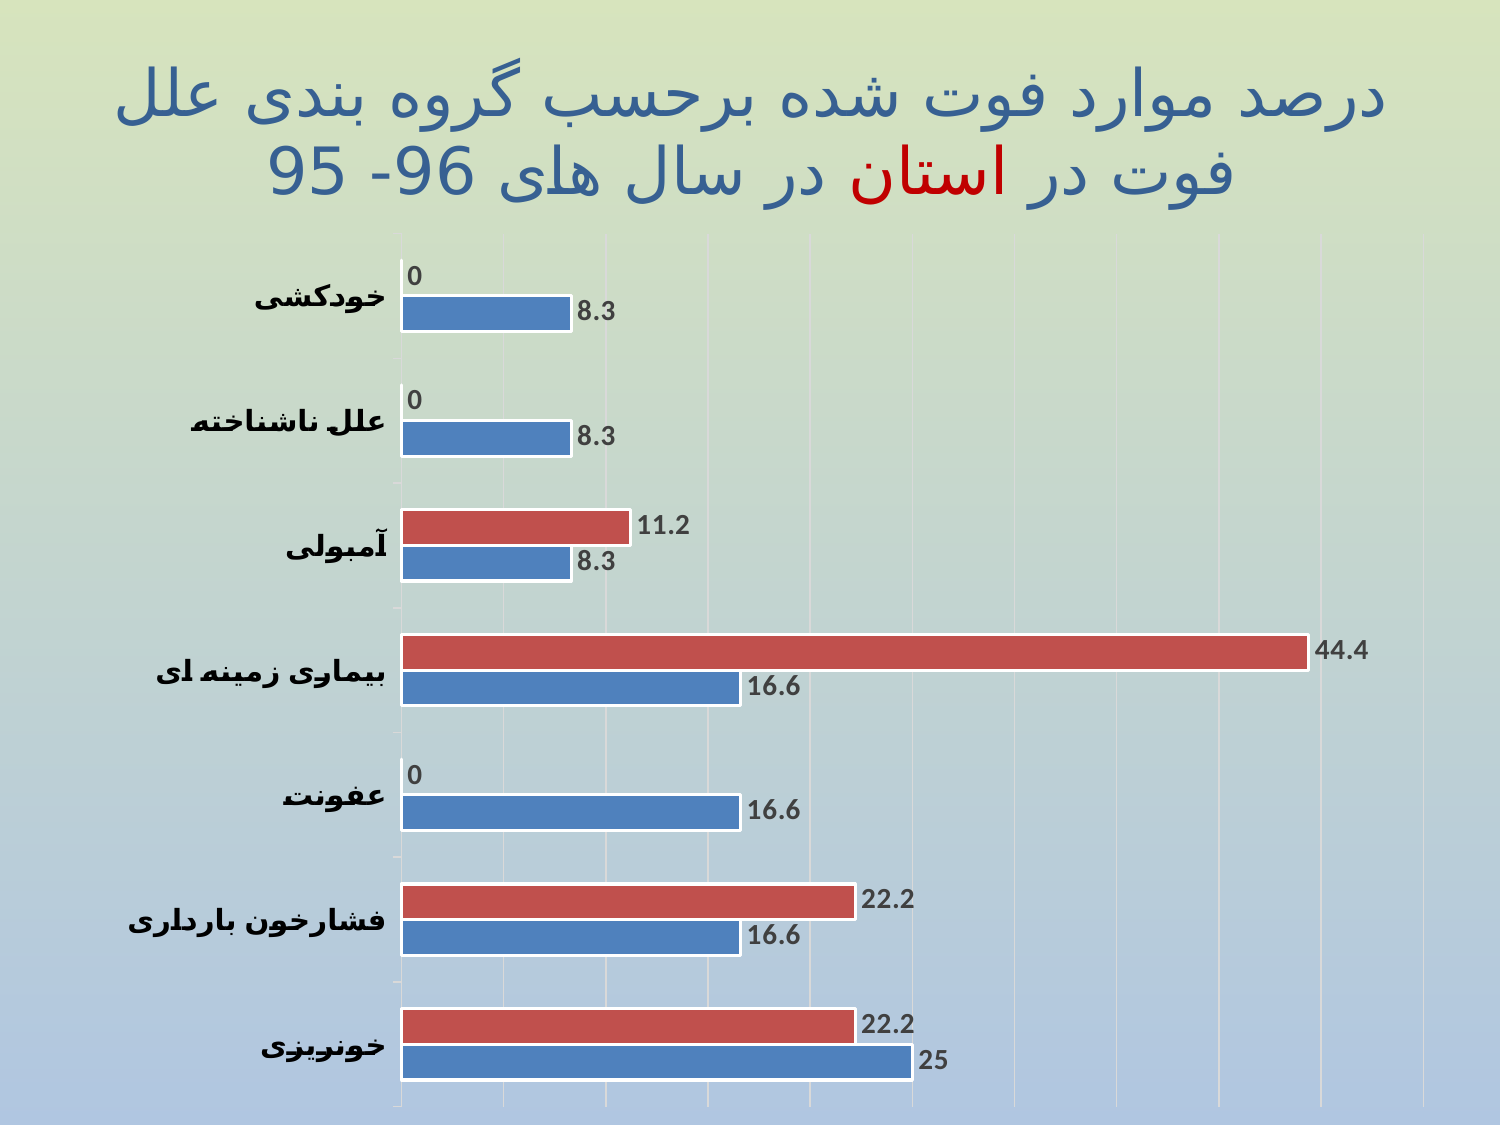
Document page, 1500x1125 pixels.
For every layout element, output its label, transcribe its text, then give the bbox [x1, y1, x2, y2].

chart [100, 215, 1451, 1125]
title درصد موارد فوت شده برحسب گروه بندی علل فوت در استان در سال های 96- 95 [76, 42, 1427, 216]
